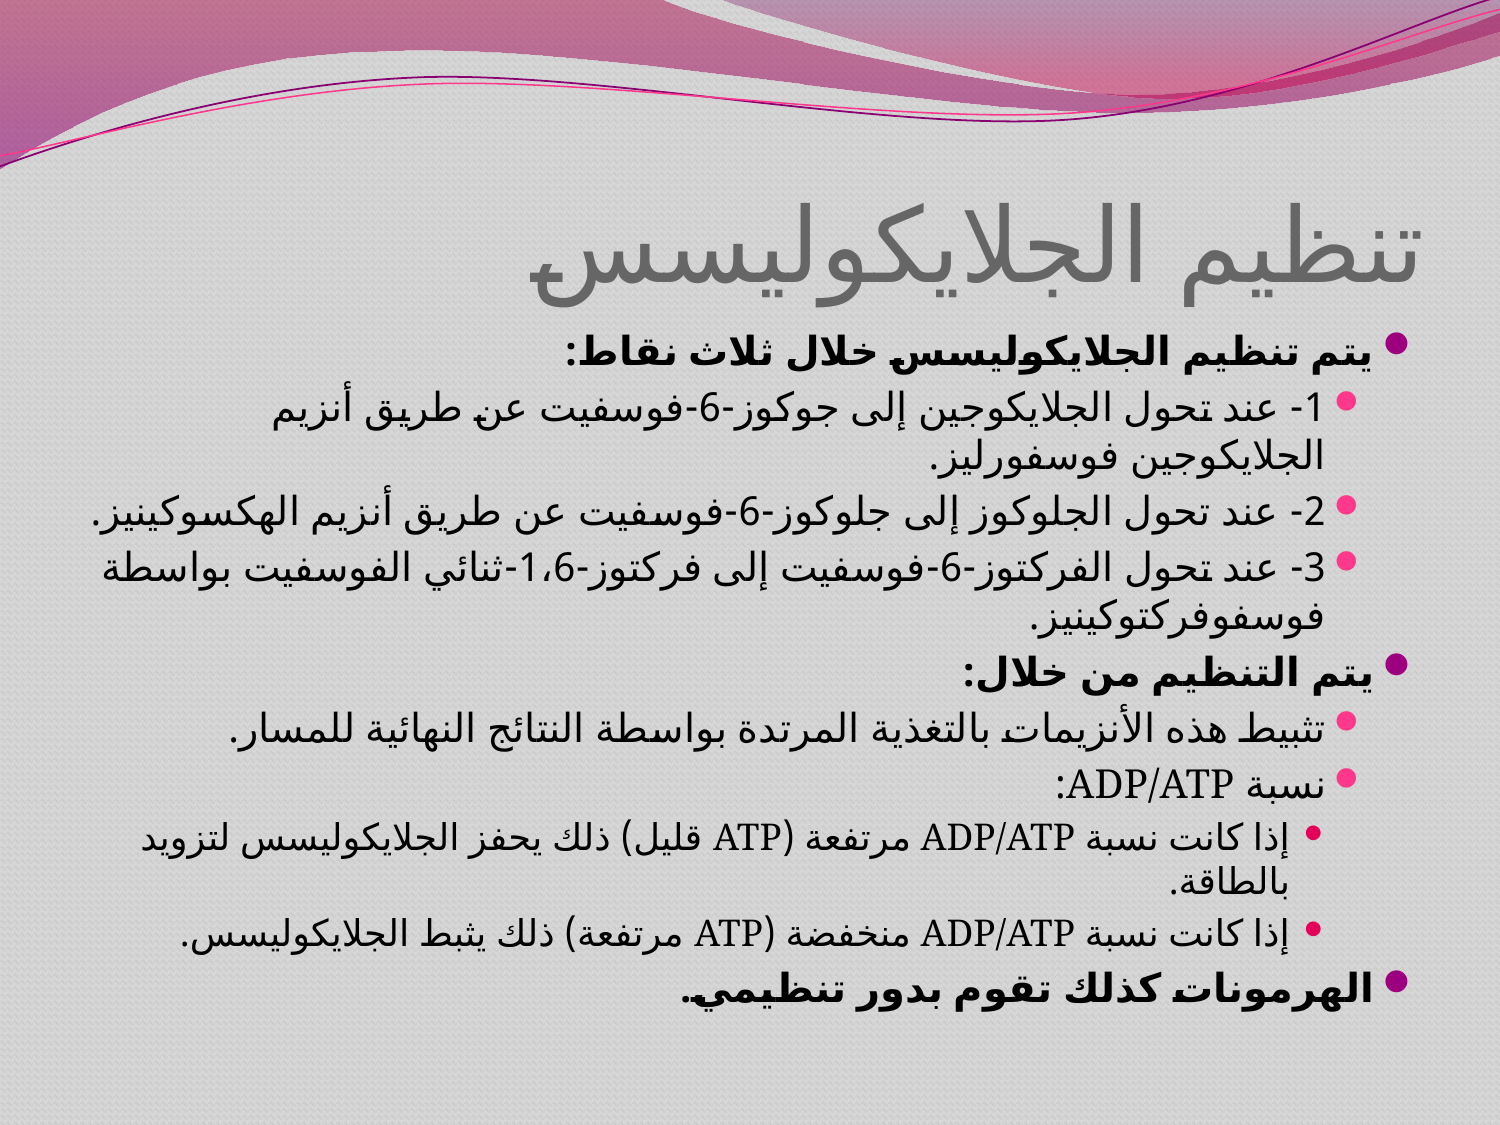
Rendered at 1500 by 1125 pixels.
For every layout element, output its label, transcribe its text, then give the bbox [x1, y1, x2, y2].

title تنظيم الجلايكوليسس [75, 115, 1425, 303]
list يتم تنظيم الجلايكوليسس خلال ثلاث نقاط: 1- عند تحول الجلايكوجين إلى جوكوز-6-فوسفيت عن طريق أنزيم الجلايكوجين فوسفورليز. 2- عند تحول الجلوكوز إلى جلوكوز-6-فوسفيت عن طريق أنزيم الهكسوكينيز. 3- عند تحول الفركتوز-6-فوسفيت إلى فركتوز-1،6-ثنائي الفوسفيت بواسطة فوسفوفركتوكينيز. يتم التنظيم من خلال: تثبيط هذه الأنزيمات بالتغذية المرتدة بواسطة النتائج النهائية للمسار. نسبة ADP/ATP: إذا كانت نسبة ADP/ATP مرتفعة (ATP قليل) ذلك يحفز الجلايكوليسس لتزويد بالطاقة. إذا كانت نسبة ADP/ATP منخفضة (ATP مرتفعة) ذلك يثبط الجلايكوليسس. الهرمونات كذلك تقوم بدور تنظيمي. [75, 317, 1425, 1038]
